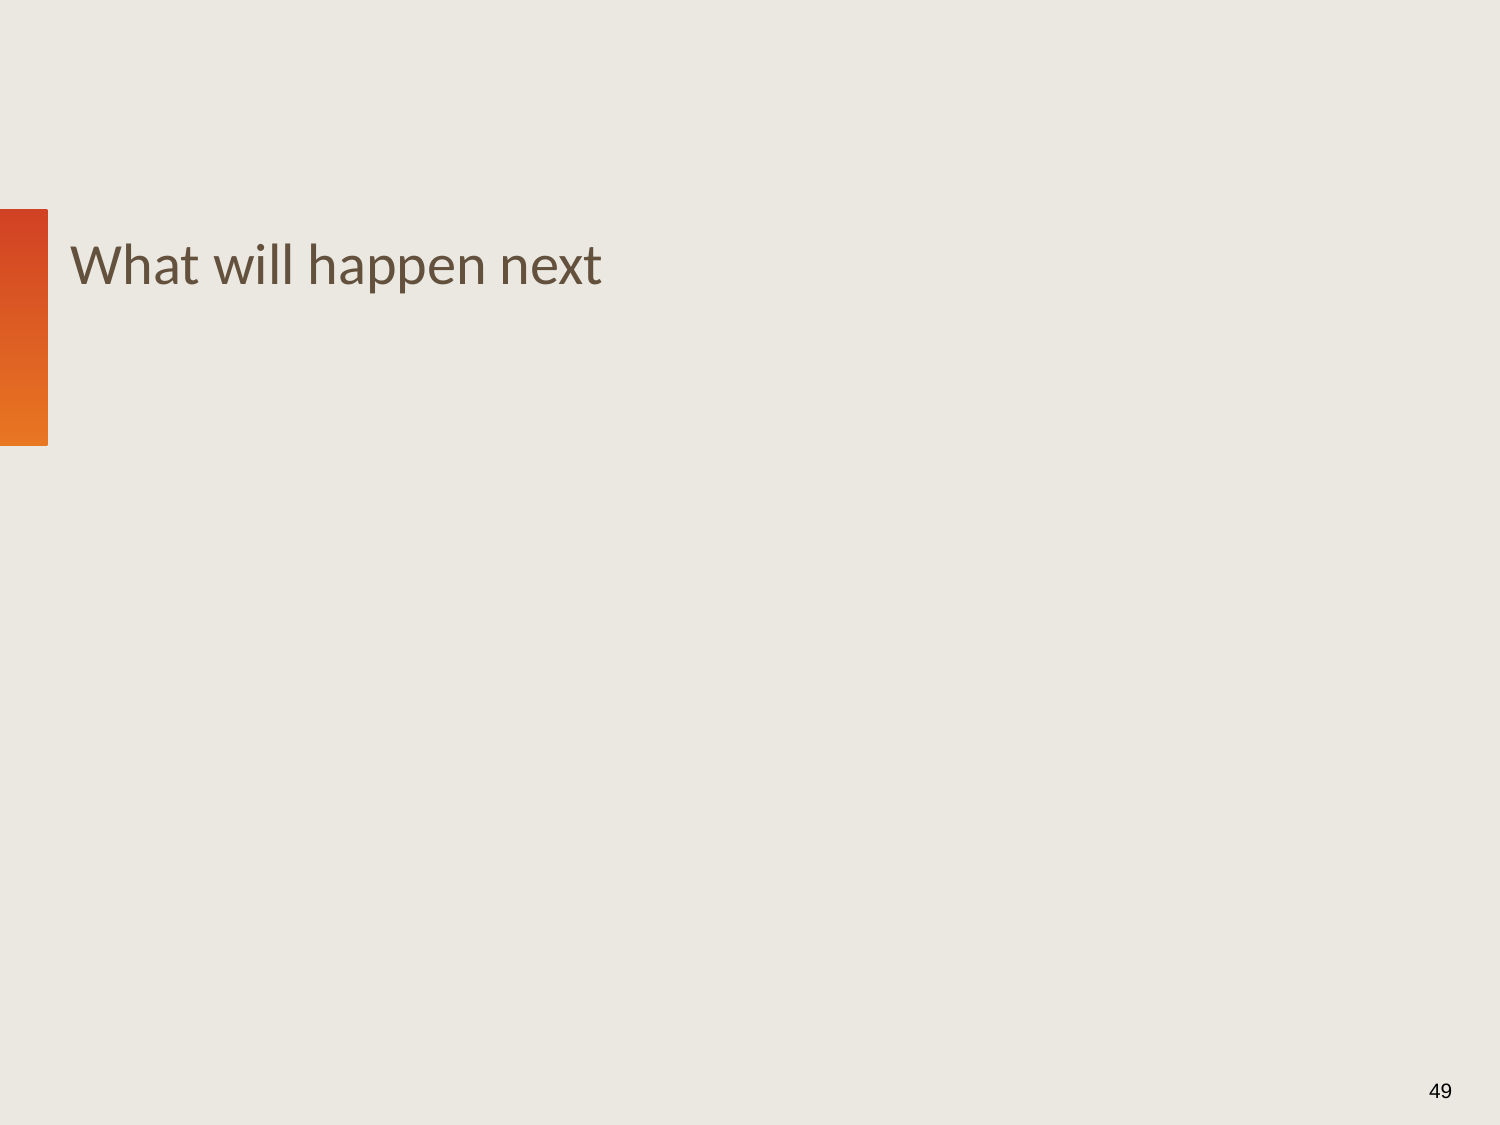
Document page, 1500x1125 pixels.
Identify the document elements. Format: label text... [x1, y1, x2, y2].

list What will happen next [70, 212, 1376, 449]
